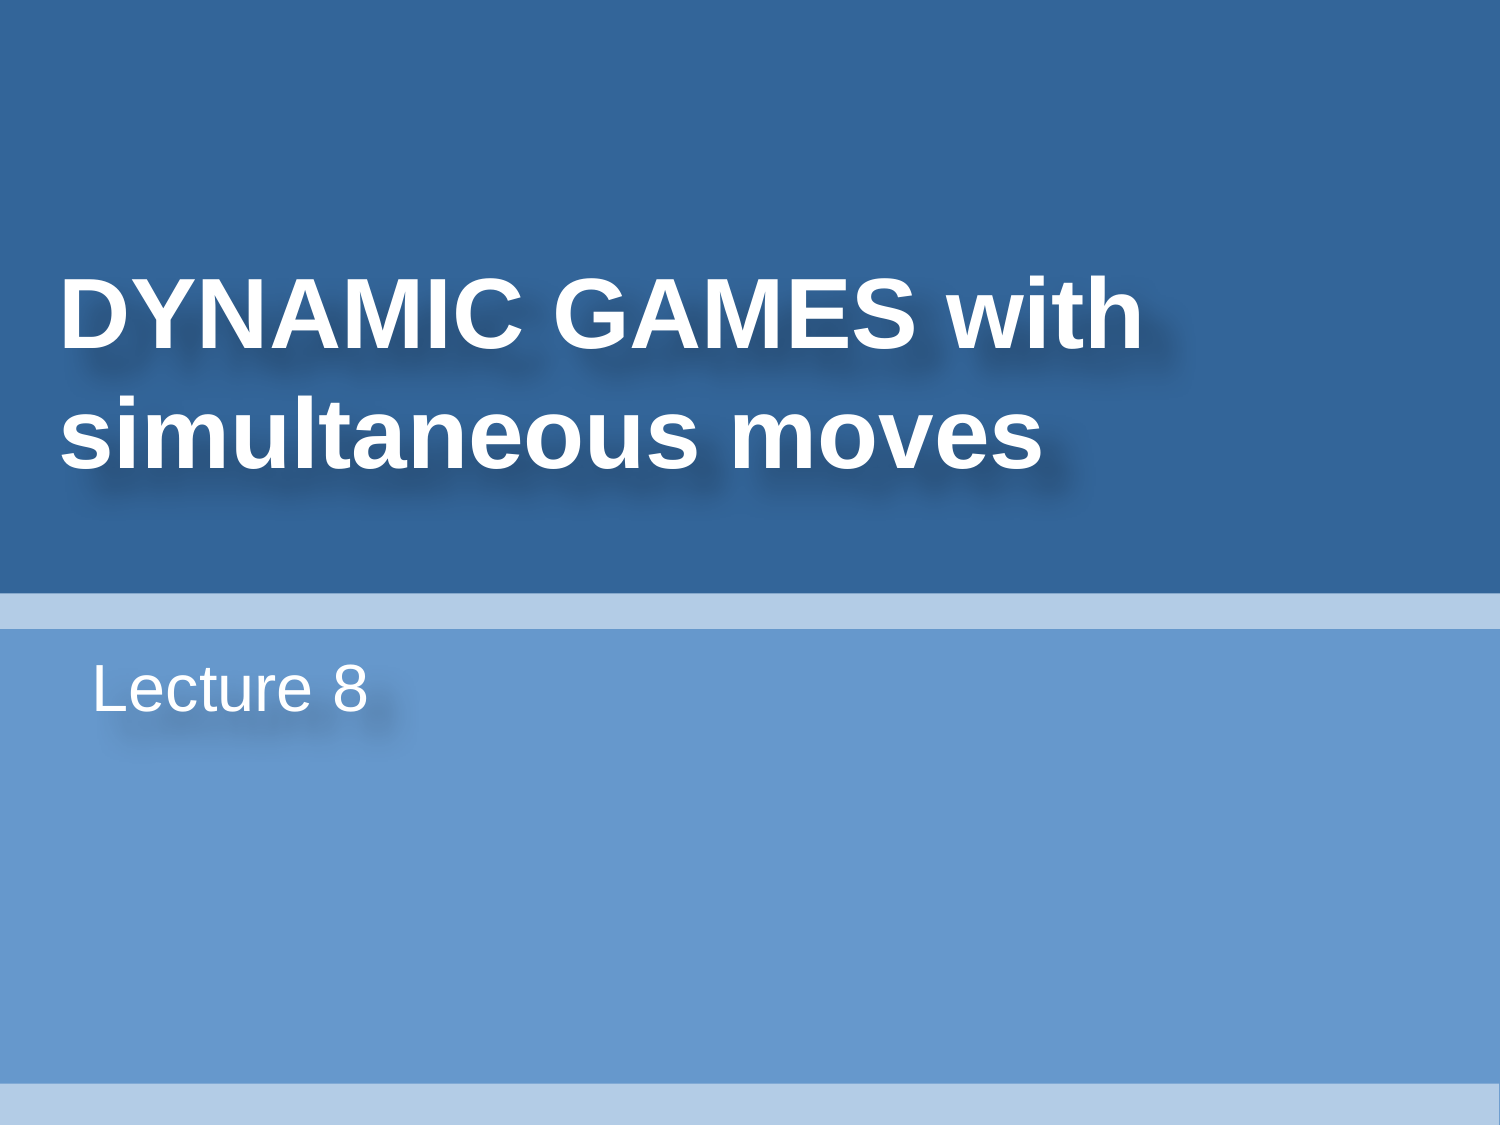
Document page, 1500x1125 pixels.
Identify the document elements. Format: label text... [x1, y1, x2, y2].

title DYNAMIC GAMES with simultaneous moves [42, 232, 1467, 505]
subtitle Lecture 8 [76, 637, 1276, 926]
